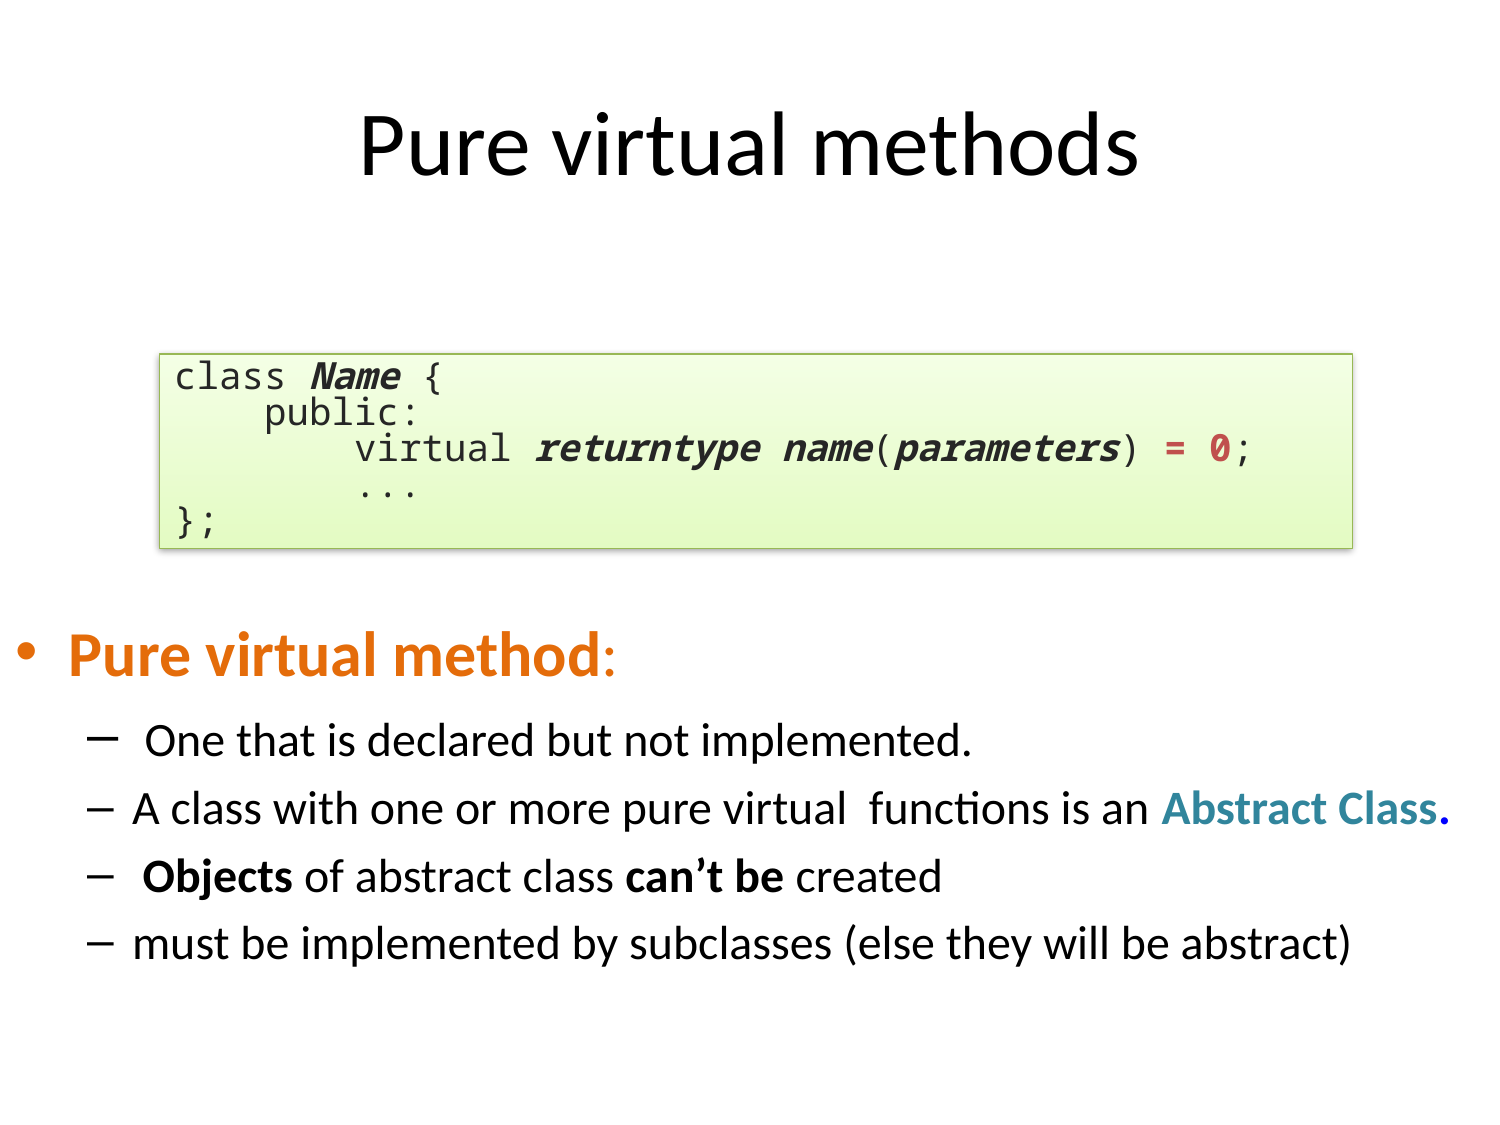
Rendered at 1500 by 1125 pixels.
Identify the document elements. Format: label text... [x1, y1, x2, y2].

text_box class Name { public: virtual returntype name(parameters) = 0; ... }; [159, 353, 1353, 549]
title Pure virtual methods [75, 45, 1425, 233]
list Pure virtual method: One that is declared but not implemented. A class with one or more pure virtual functions is an Abstract Class. Objects of abstract class can’t be created must be implemented by subclasses (else they will be abstract) [0, 515, 1500, 1125]
